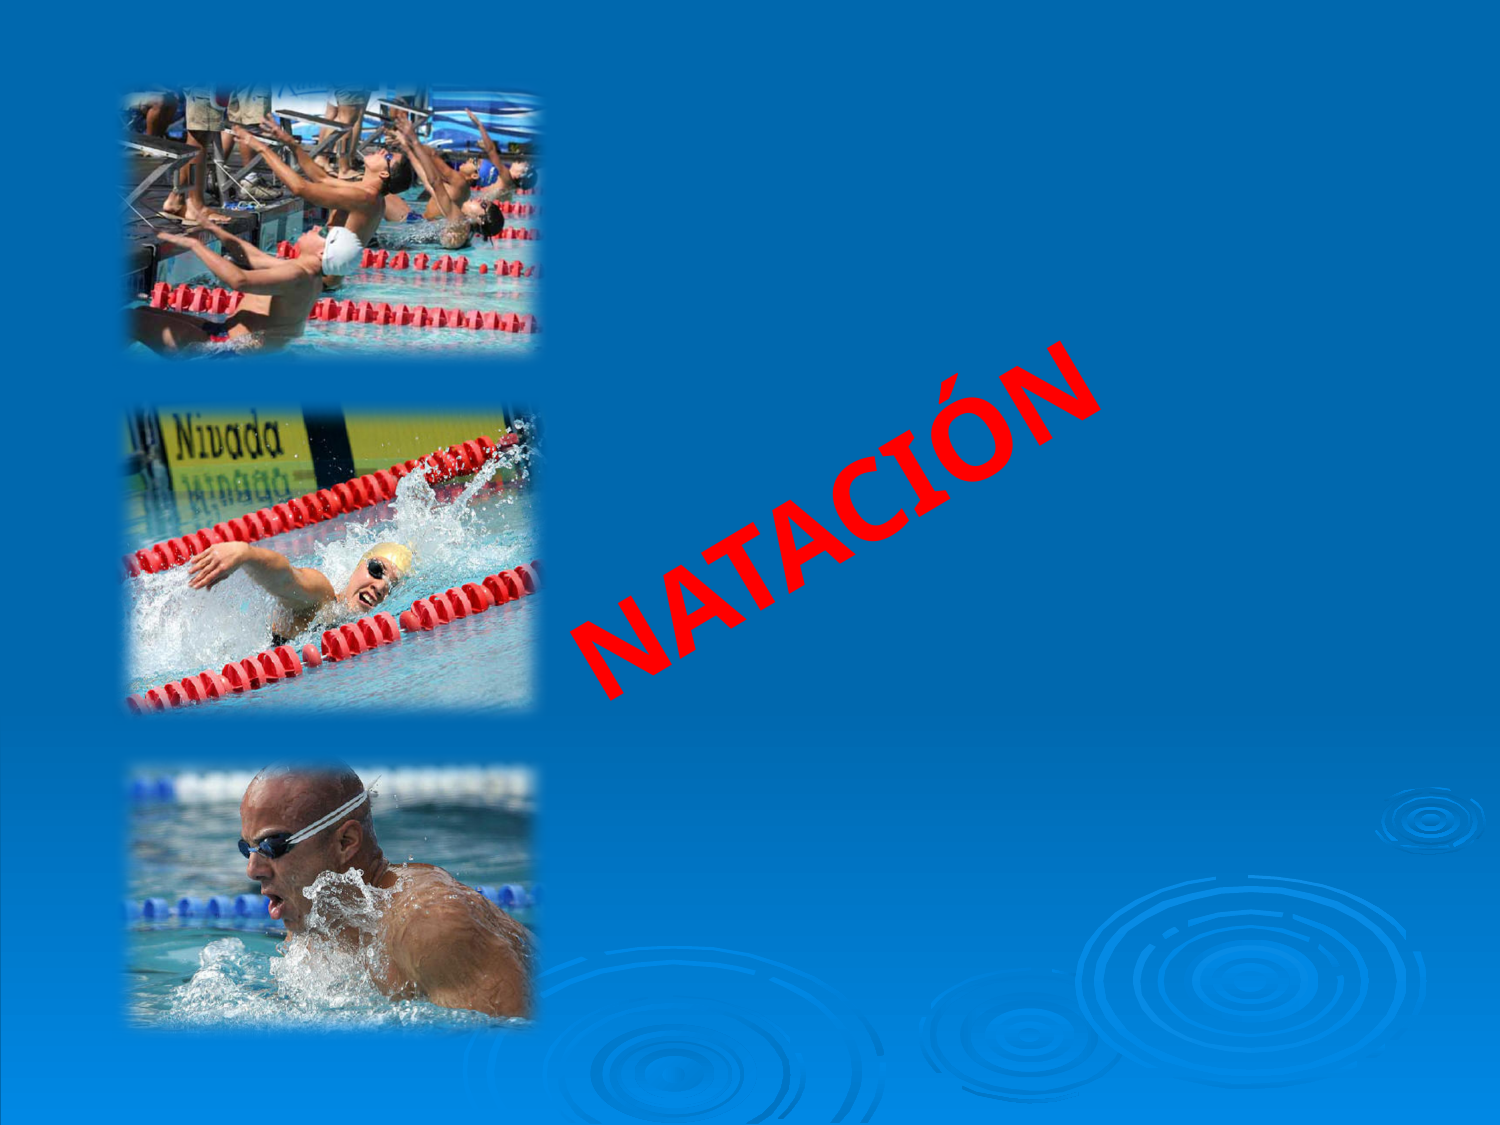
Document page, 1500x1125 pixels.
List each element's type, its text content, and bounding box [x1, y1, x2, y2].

picture [111, 396, 550, 725]
picture [111, 751, 550, 1043]
title NATACIÓN [338, 148, 1357, 770]
picture [111, 77, 550, 370]
